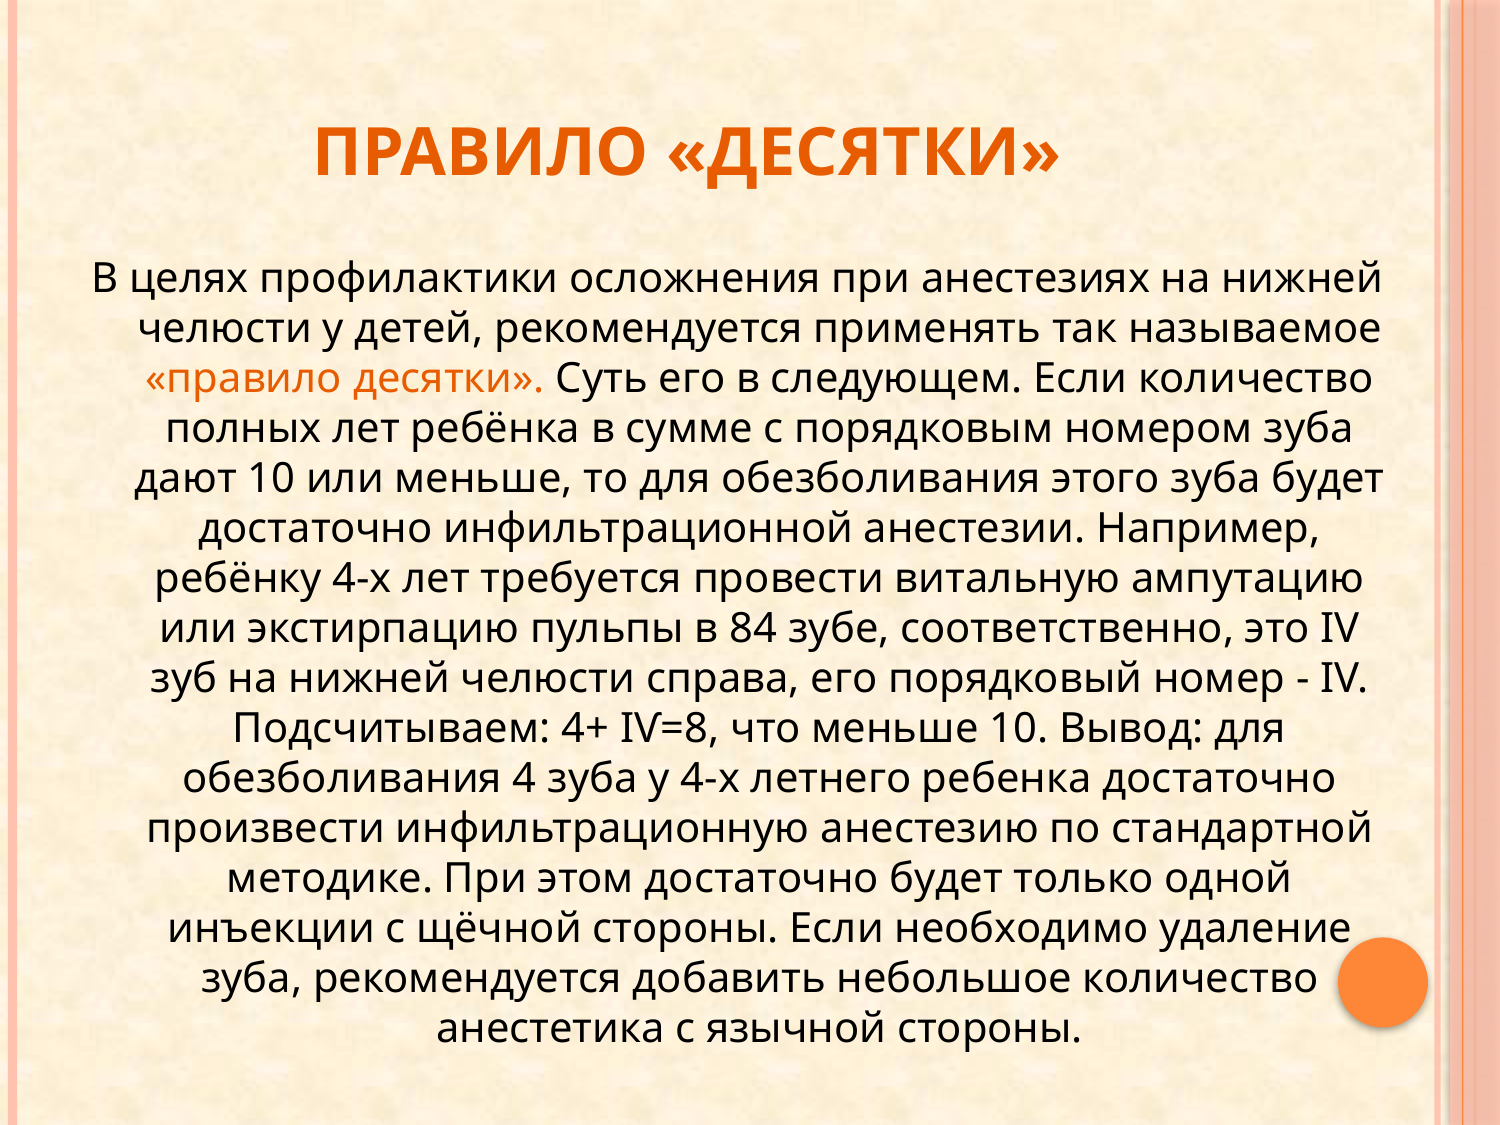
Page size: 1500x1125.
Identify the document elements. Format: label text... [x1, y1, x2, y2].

picture [1441, 0, 1449, 1125]
title Правило «десятки» [75, 45, 1300, 197]
picture [18, 0, 1434, 1125]
picture [0, 0, 7, 1125]
list В целях профилактики осложнения при анестезиях на нижней челюсти у детей, рекомендуется применять так называемое «правило десятки». Суть его в следующем. Если количество полных лет ребёнка в сумме с порядковым номером зуба дают 10 или меньше, то для обезболивания этого зуба будет достаточно инфильтрационной анестезии. Например, ребёнку 4-х лет требуется провести витальную ампутацию или экстирпацию пульпы в 84 зубе, соответственно, это IV зуб на нижней челюсти справа, его порядковый номер - IV. Подсчитываем: 4+ ІѴ=8, что меньше 10. Вывод: для обезболивания 4 зуба у 4-х летнего ребенка достаточно произвести инфильтрационную анестезию по стандартной методике. При этом достаточно будет только одной инъекции с щёчной стороны. Если необходимо удаление зуба, рекомендуется добавить небольшое количество анестетика с язычной стороны. [75, 243, 1400, 894]
